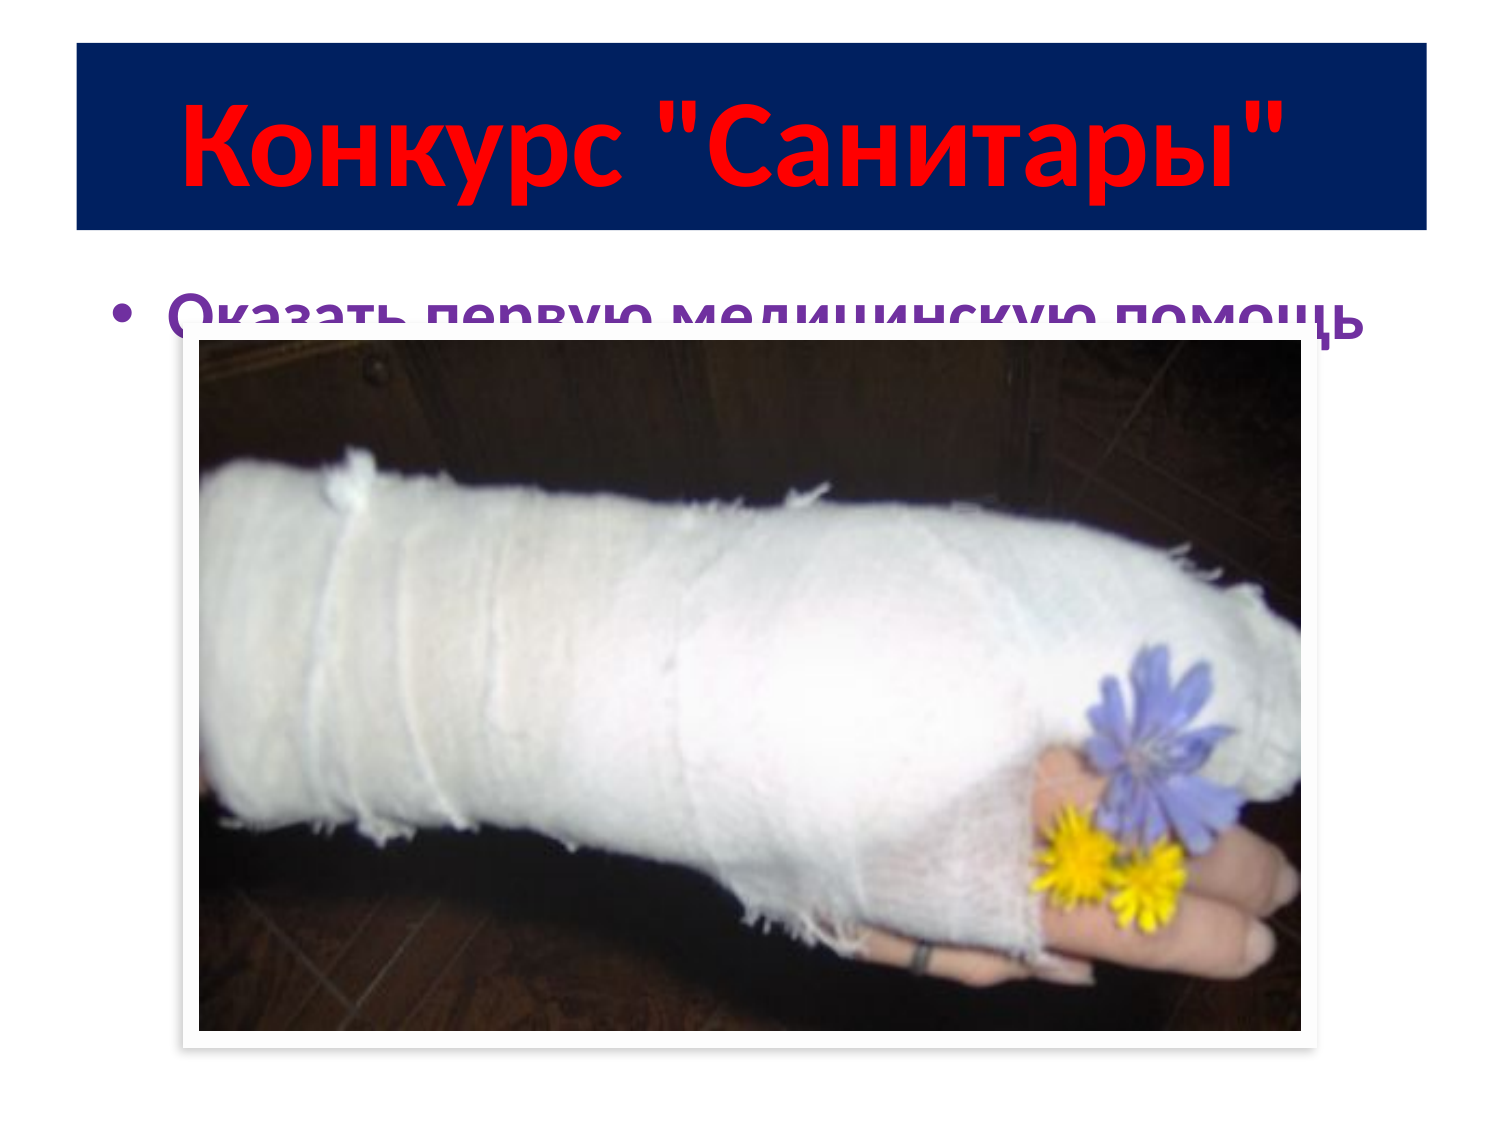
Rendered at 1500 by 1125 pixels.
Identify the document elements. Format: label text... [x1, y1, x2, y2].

list Оказать первую медицинскую помощь при ранении в руку. [74, 262, 1407, 446]
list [198, 339, 1301, 1032]
title Конкурс "Санитары" [76, 42, 1427, 231]
